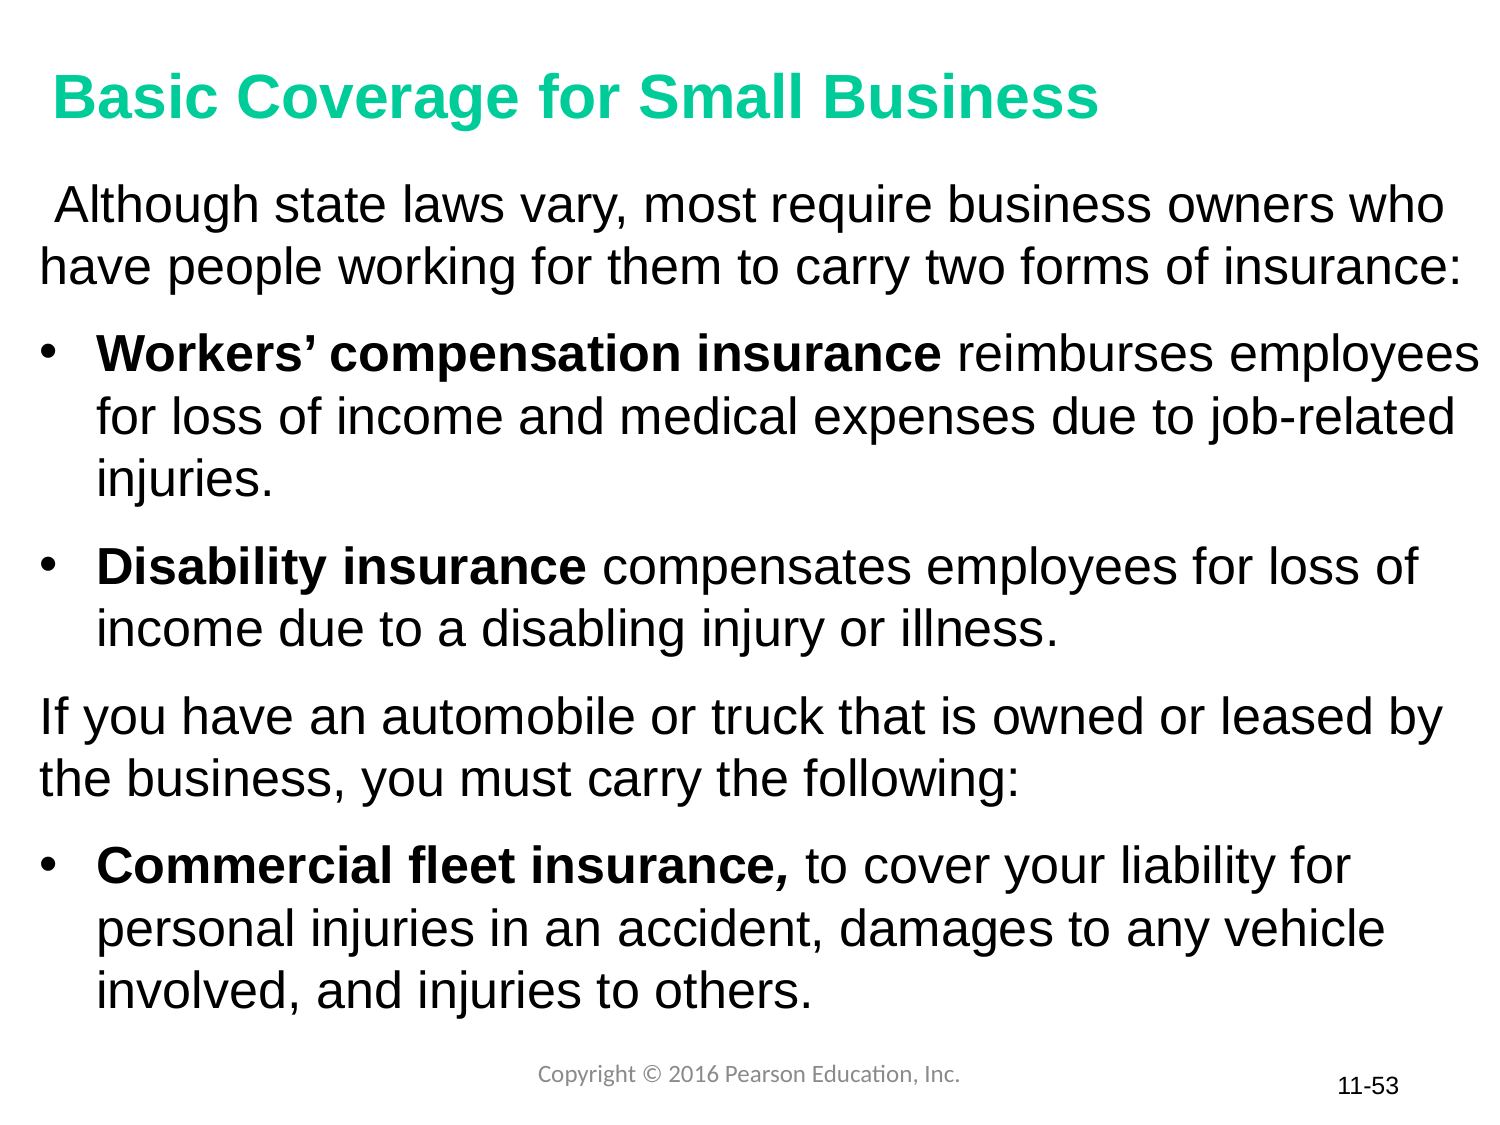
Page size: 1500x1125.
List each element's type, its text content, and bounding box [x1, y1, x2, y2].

list Although state laws vary, most require business owners who have people working for them to carry two forms of insurance: Workers’ compensation insurance reimburses employees for loss of income and medical expenses due to job-related injuries. Disability insurance compensates employees for loss of income due to a disabling injury or illness. If you have an automobile or truck that is owned or leased by the business, you must carry the following: Commercial fleet insurance, to cover your liability for personal injuries in an accident, damages to any vehicle involved, and injuries to others. [24, 162, 1500, 1125]
title Basic Coverage for Small Business [37, 0, 1388, 162]
